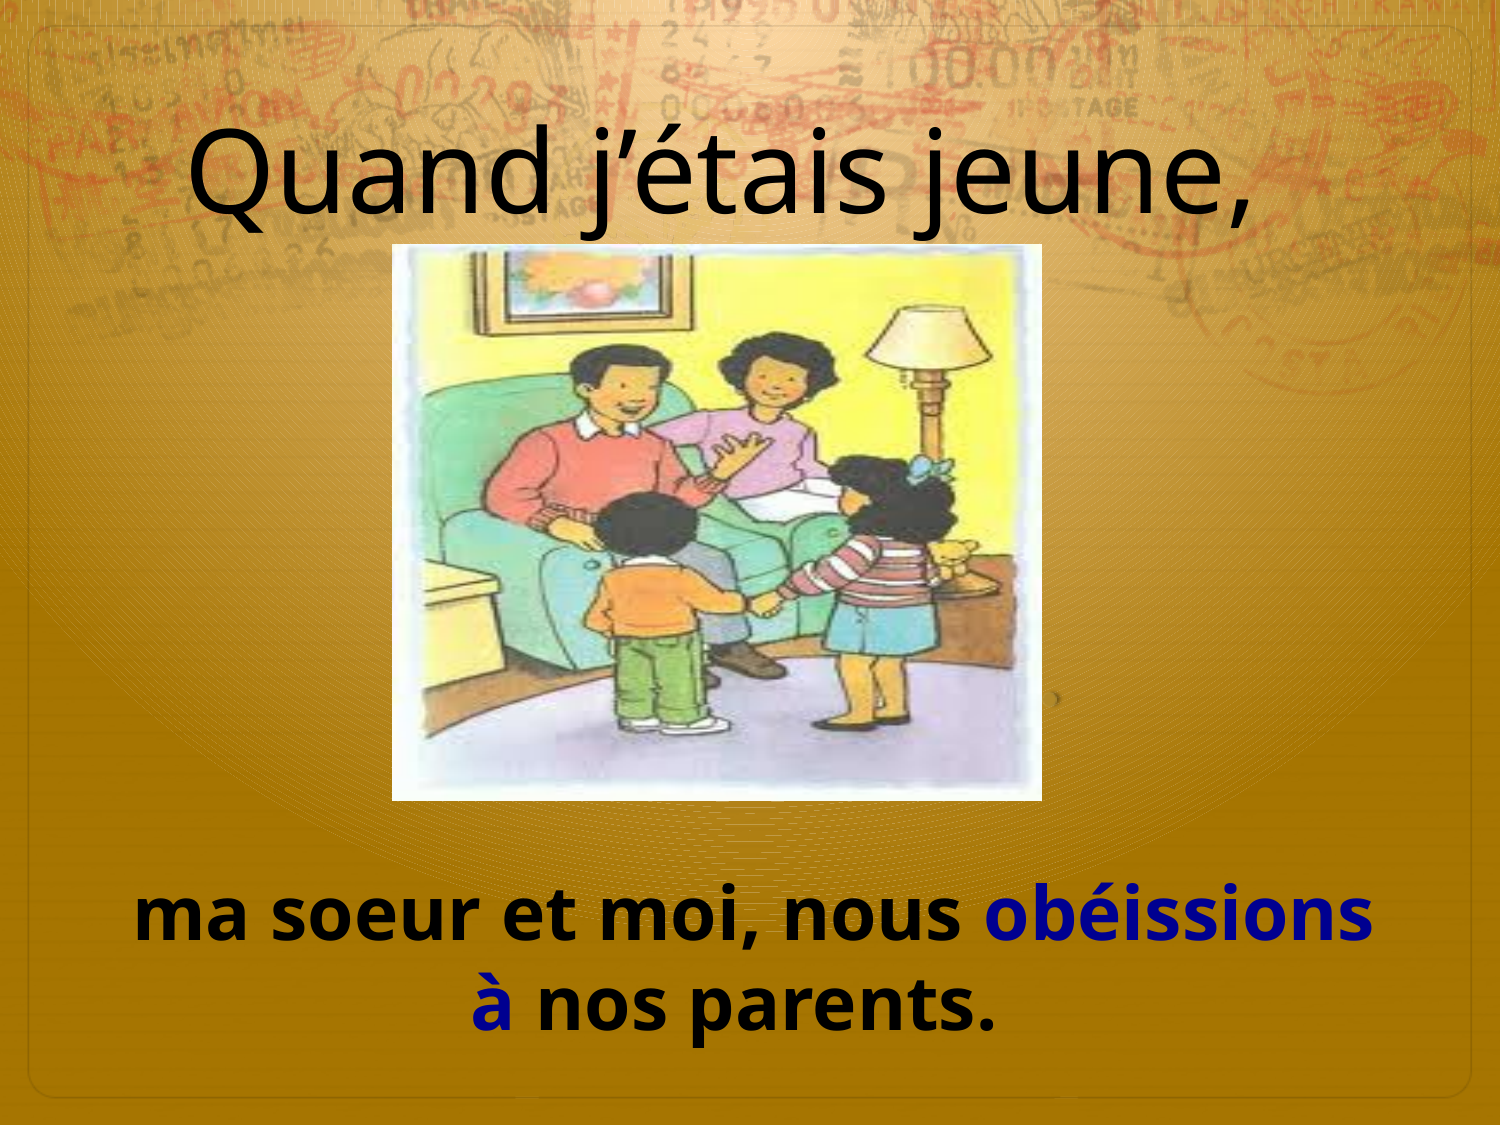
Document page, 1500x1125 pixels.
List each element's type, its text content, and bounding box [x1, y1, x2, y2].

title Quand j’étais jeune, [80, 125, 1393, 245]
subtitle ma soeur et moi, nous obéissions à nos parents. [87, 857, 1401, 1058]
picture [0, 0, 1500, 1125]
